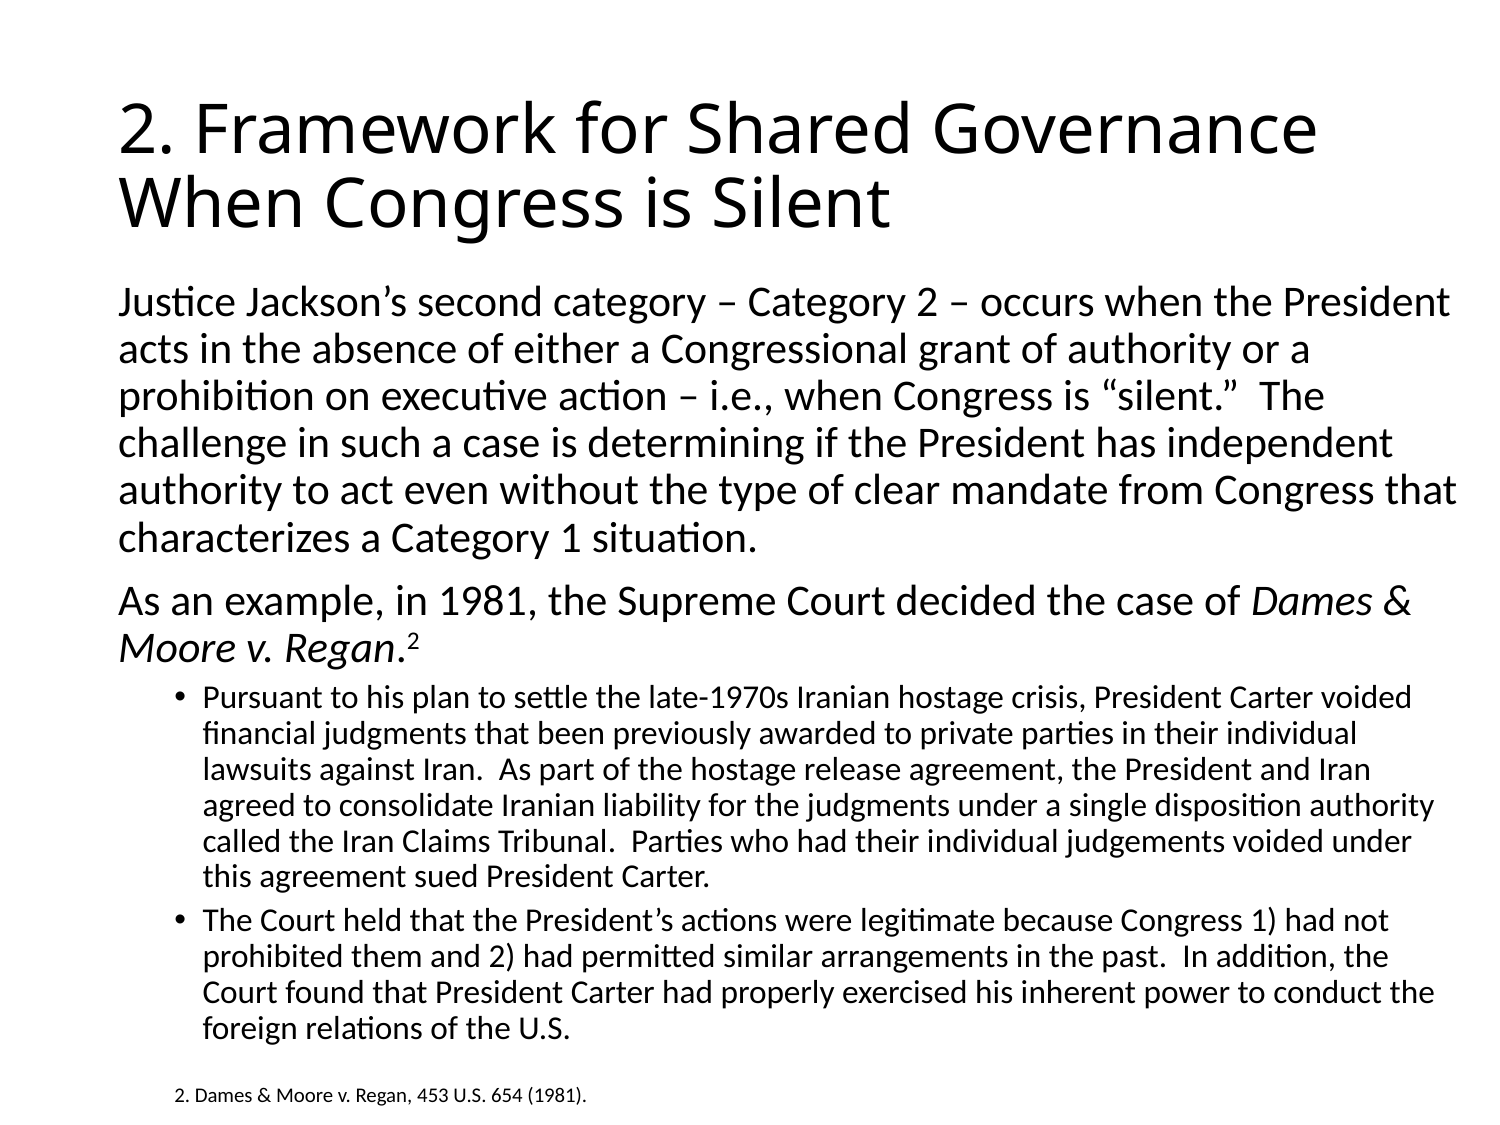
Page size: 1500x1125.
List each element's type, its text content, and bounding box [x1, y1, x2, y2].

list Justice Jackson’s second category – Category 2 – occurs when the President acts in the absence of either a Congressional grant of authority or a prohibition on executive action – i.e., when Congress is “silent.” The challenge in such a case is determining if the President has independent authority to act even without the type of clear mandate from Congress that characterizes a Category 1 situation. As an example, in 1981, the Supreme Court decided the case of Dames & Moore v. Regan.2 Pursuant to his plan to settle the late-1970s Iranian hostage crisis, President Carter voided financial judgments that been previously awarded to private parties in their individual lawsuits against Iran. As part of the hostage release agreement, the President and Iran agreed to consolidate Iranian liability for the judgments under a single disposition authority called the Iran Claims Tribunal. Parties who had their individual judgements voided under this agreement sued President Carter. The Court held that the President’s actions were legitimate because Congress 1) had not prohibited them and 2) had permitted similar arrangements in the past. In addition, the Court found that President Carter had properly exercised his inherent power to conduct the foreign relations of the U.S. 2. Dames & Moore v. Regan, 453 U.S. 654 (1981). [102, 270, 1481, 985]
title 2. Framework for Shared Governance When Congress is Silent [102, 59, 1398, 278]
